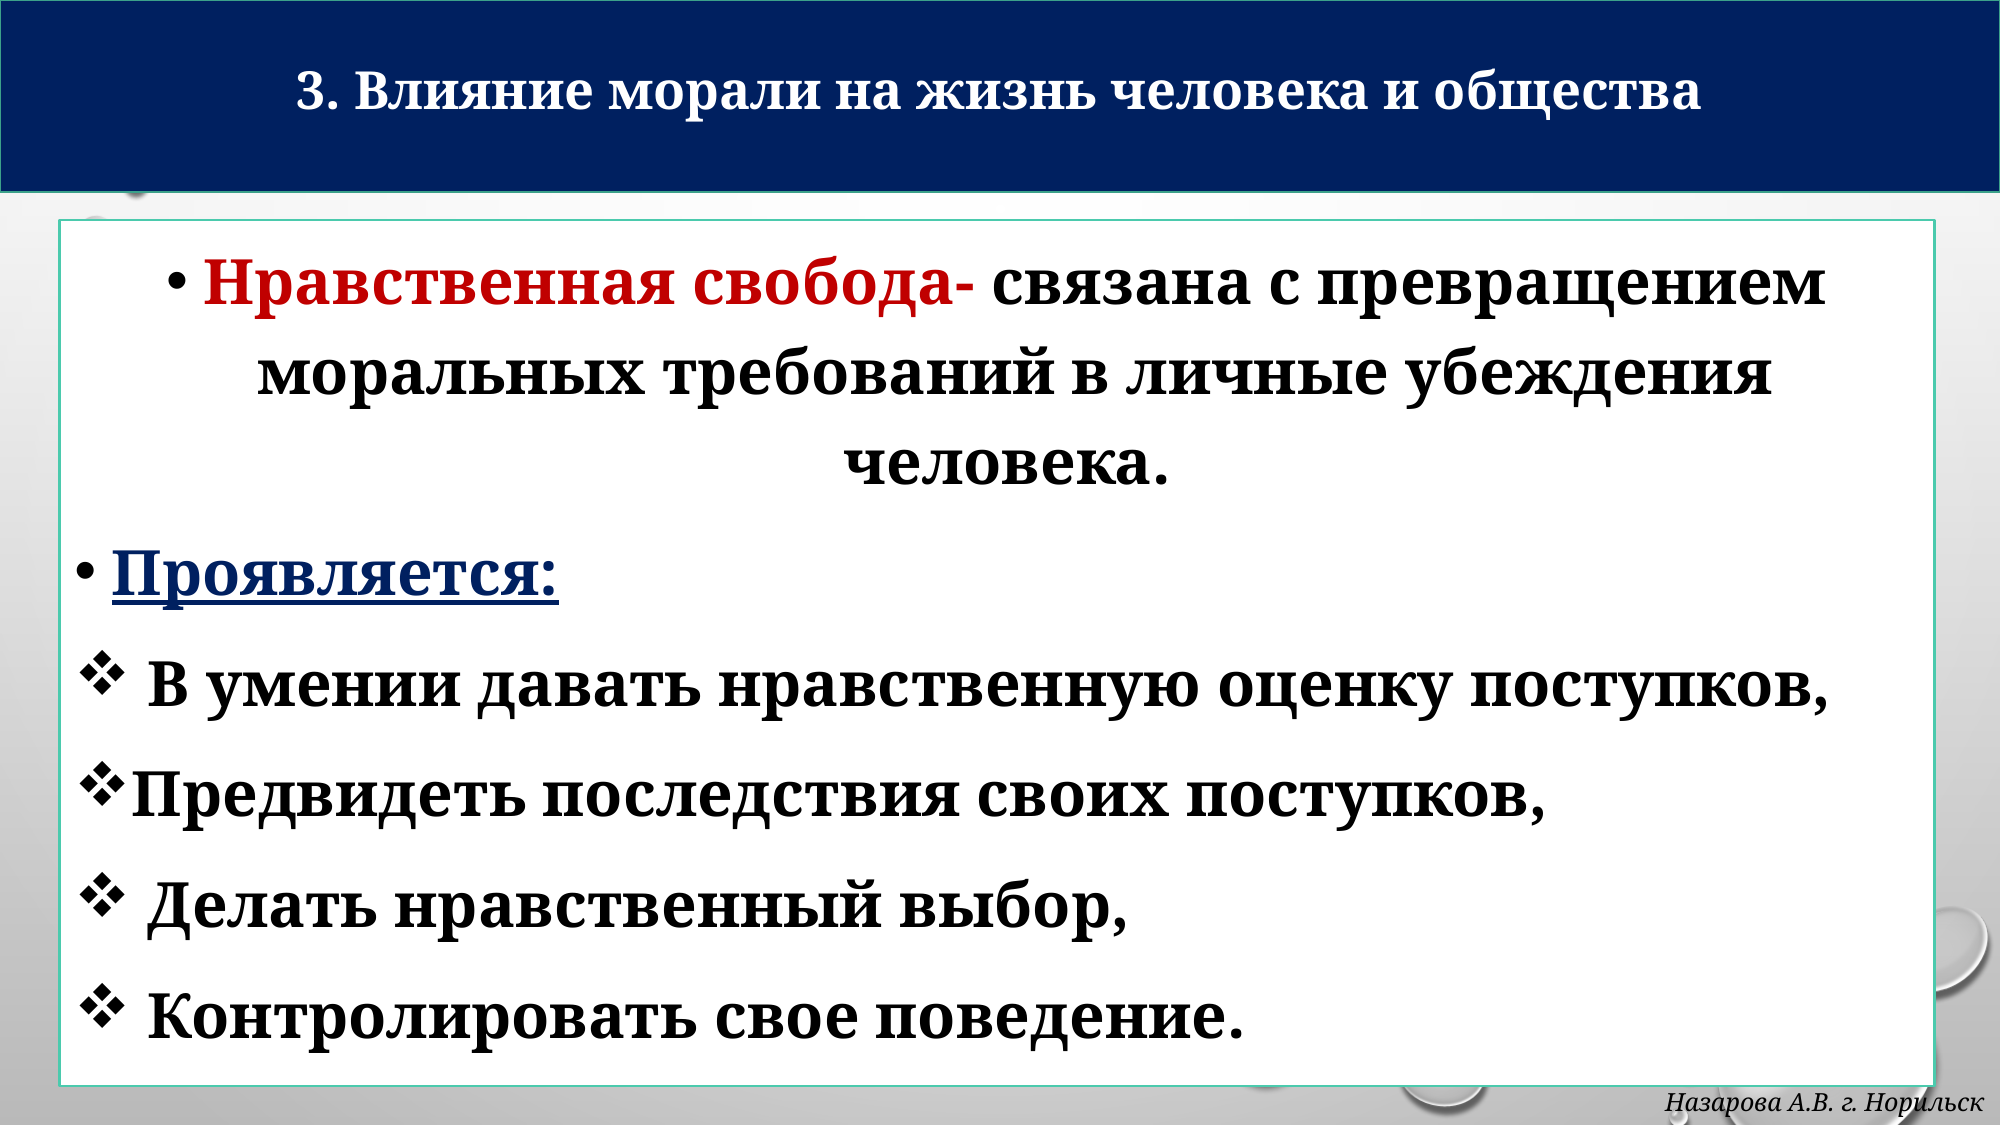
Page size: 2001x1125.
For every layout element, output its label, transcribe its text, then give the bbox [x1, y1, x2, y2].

title 3. Влияние морали на жизнь человека и общества [0, 0, 2000, 193]
list Нравственная свобода- связана с превращением моральных требований в личные убеждения человека. Проявляется: В умении давать нравственную оценку поступков, Предвидеть последствия своих поступков, Делать нравственный выбор, Контролировать свое поведение. [58, 219, 1936, 1087]
picture [0, 193, 2000, 1125]
text_box Назарова А.В. г. Норильск [1583, 1079, 2000, 1125]
